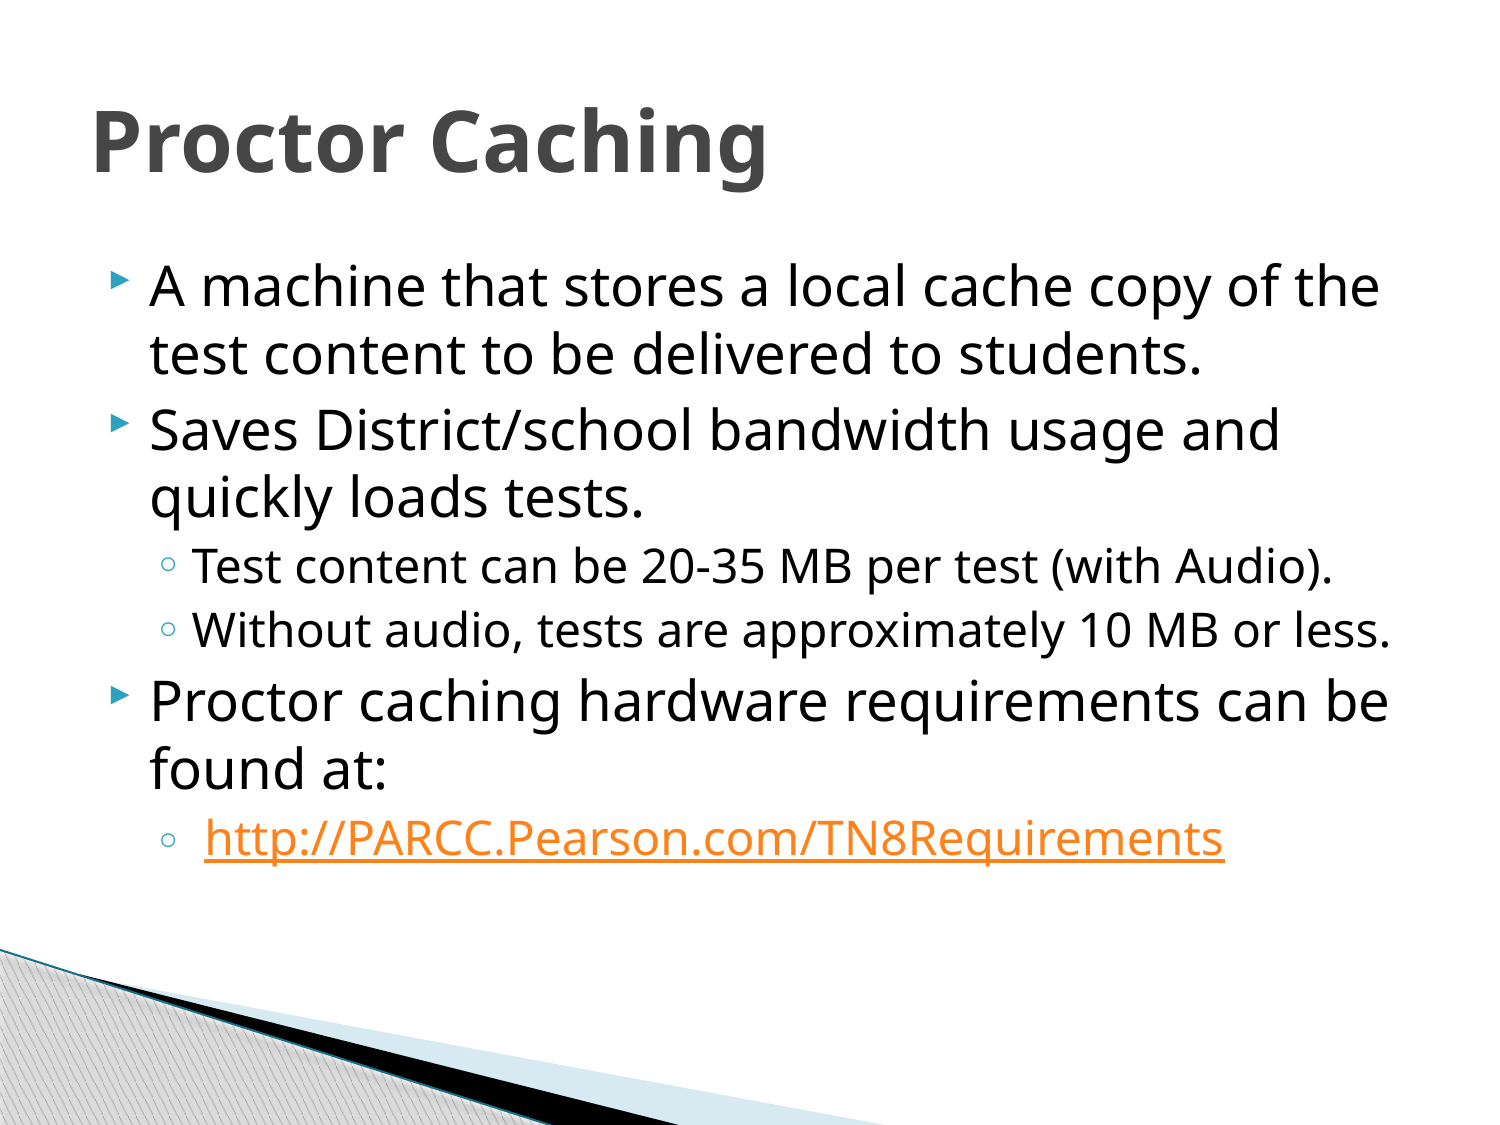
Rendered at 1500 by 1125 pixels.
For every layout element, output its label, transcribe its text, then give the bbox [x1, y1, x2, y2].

list A machine that stores a local cache copy of the test content to be delivered to students. Saves District/school bandwidth usage and quickly loads tests. Test content can be 20-35 MB per test (with Audio). Without audio, tests are approximately 10 MB or less. Proctor caching hardware requirements can be found at: http://PARCC.Pearson.com/TN8Requirements [75, 243, 1425, 986]
title Proctor Caching [75, 45, 1425, 233]
